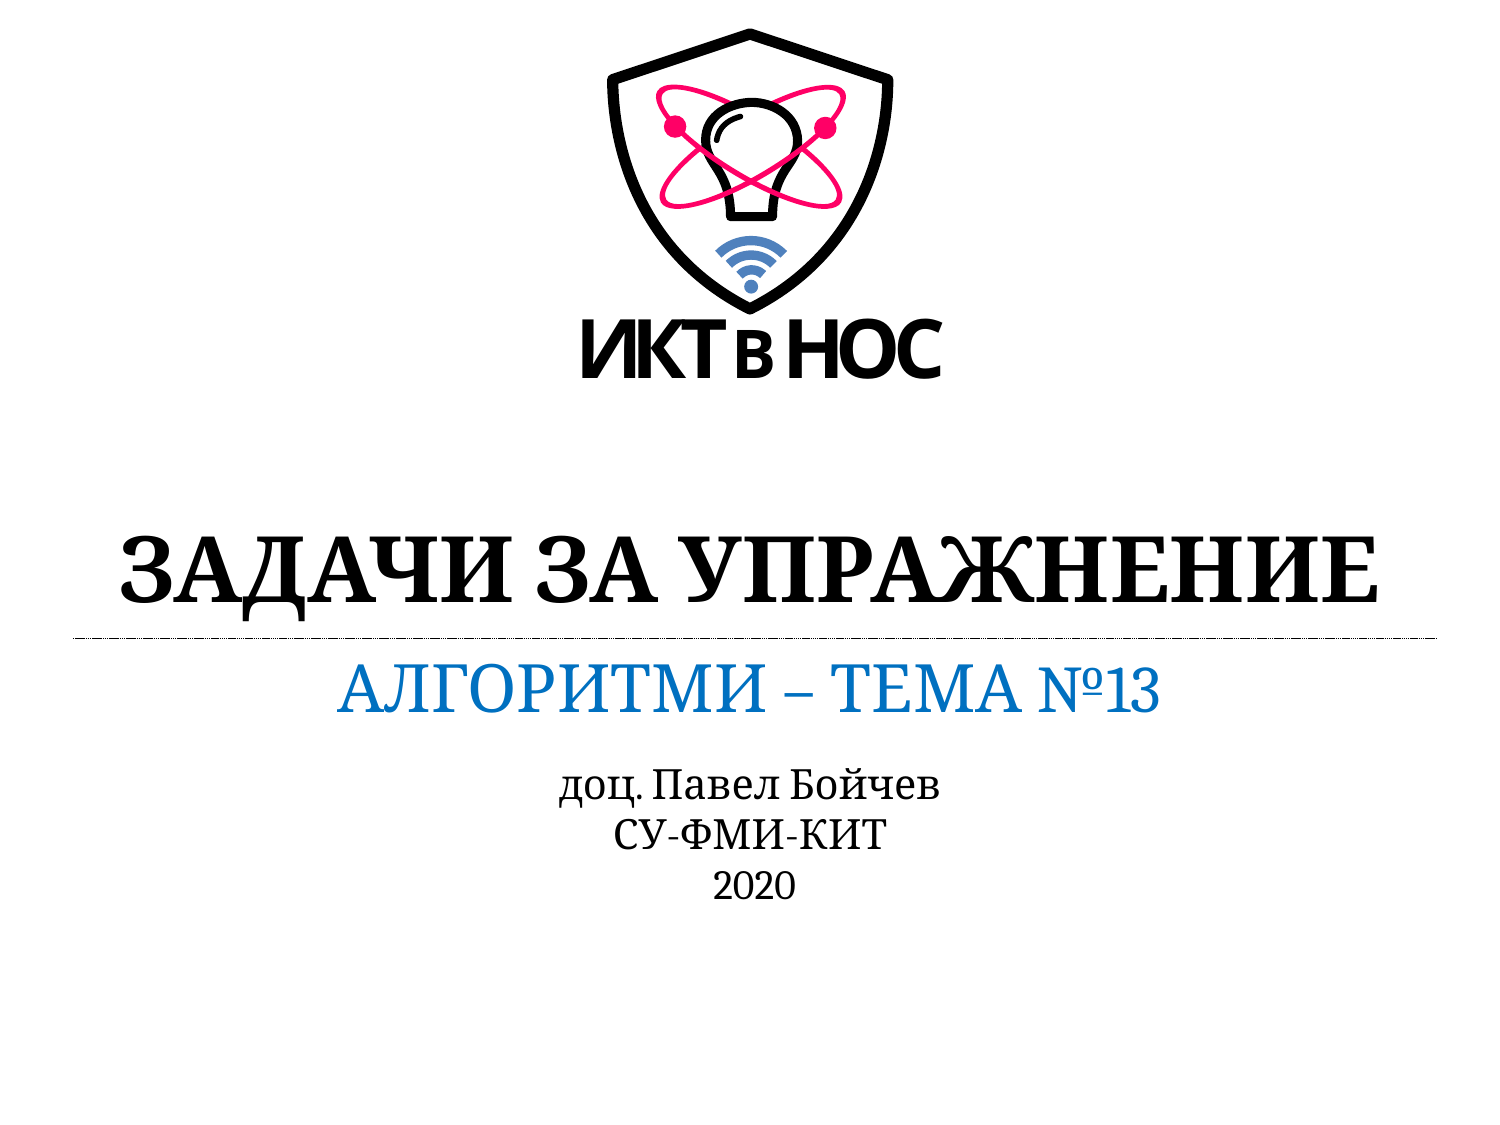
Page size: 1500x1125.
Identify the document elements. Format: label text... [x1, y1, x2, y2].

subtitle Алгоритми – тема №13 [0, 635, 1500, 754]
title Задачи за упражнение [0, 384, 1500, 632]
